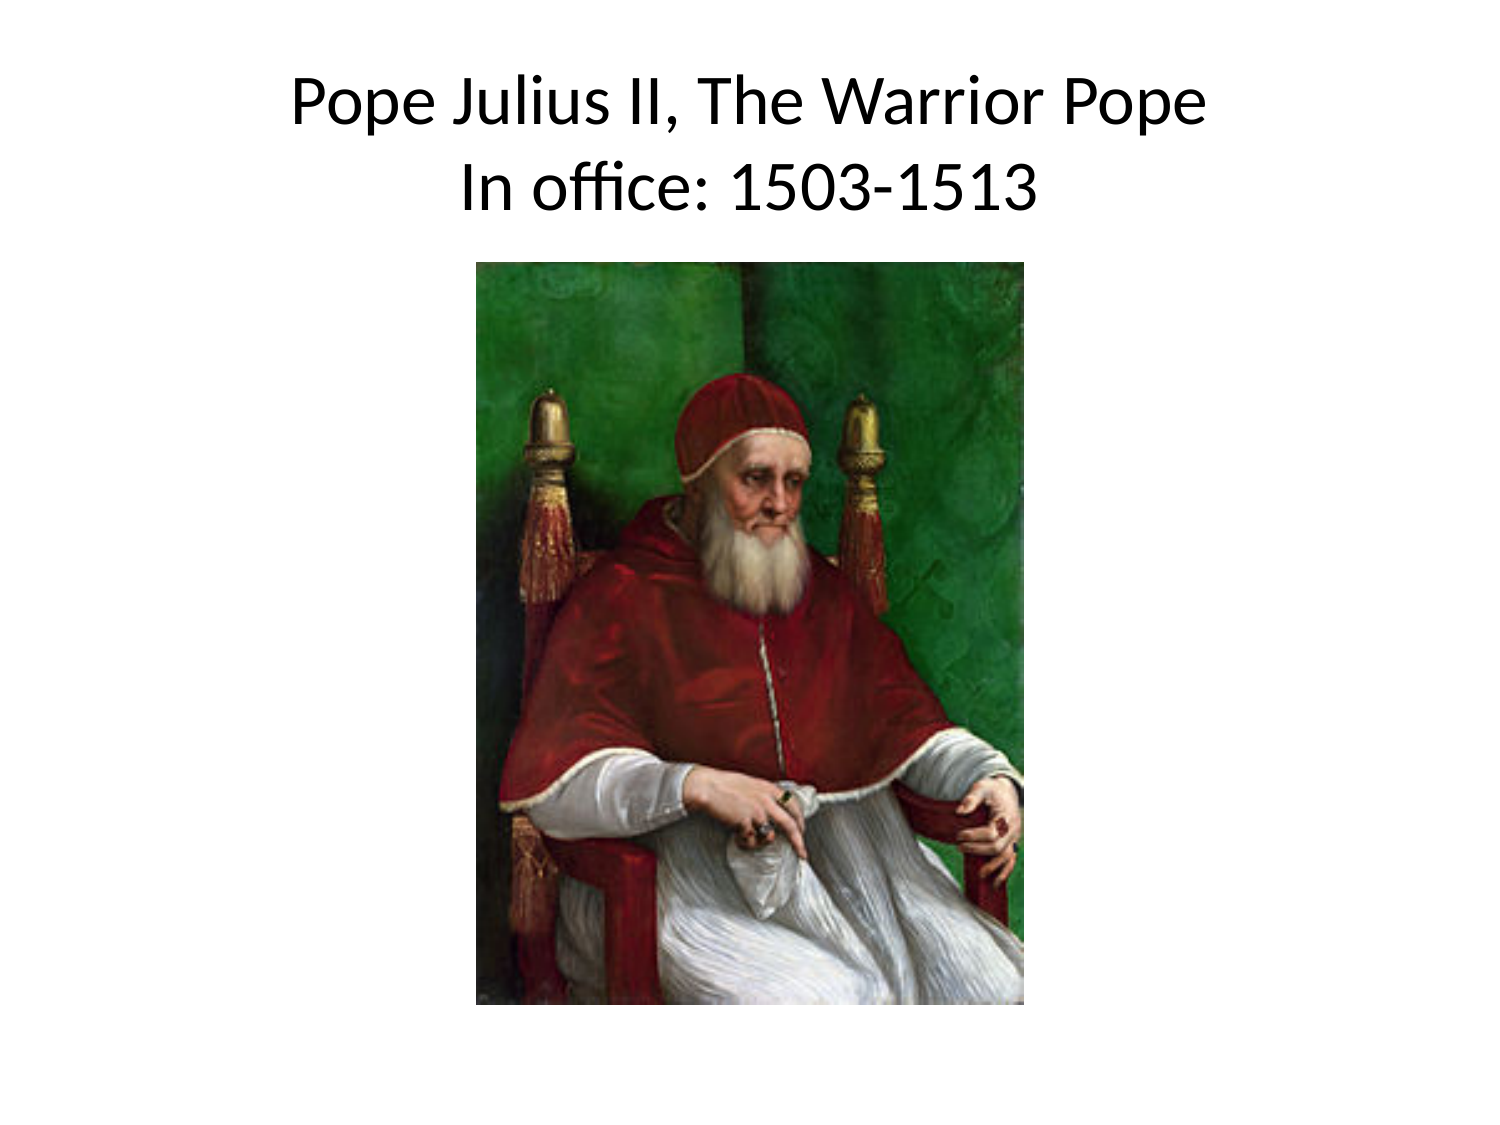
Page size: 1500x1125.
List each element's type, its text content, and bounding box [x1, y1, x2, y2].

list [74, 262, 1426, 1006]
title Pope Julius II, The Warrior Pope In office: 1503-1513 [75, 45, 1425, 233]
